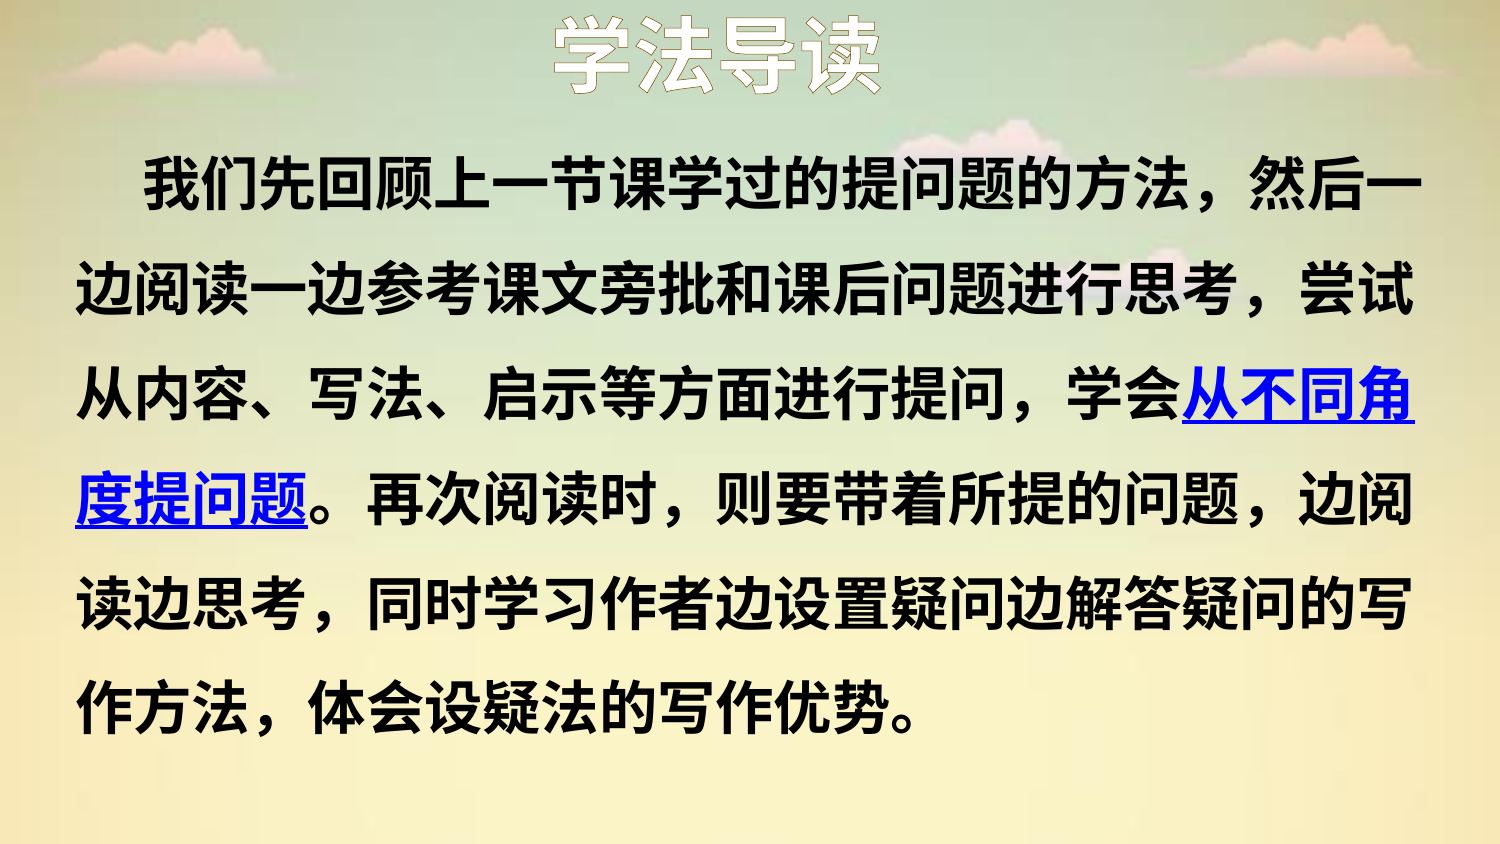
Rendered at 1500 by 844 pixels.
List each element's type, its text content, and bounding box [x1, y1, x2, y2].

picture [0, 0, 1500, 844]
text_box 我们先回顾上一节课学过的提问题的方法，然后一边阅读一边参考课文旁批和课后问题进行思考，尝试从内容、写法、启示等方面进行提问，学会从不同角度提问题。再次阅读时，则要带着所提的问题，边阅读边思考，同时学习作者边设置疑问边解答疑问的写作方法，体会设疑法的写作优势。 [60, 104, 1454, 750]
text_box 学法导读 [534, 0, 898, 111]
